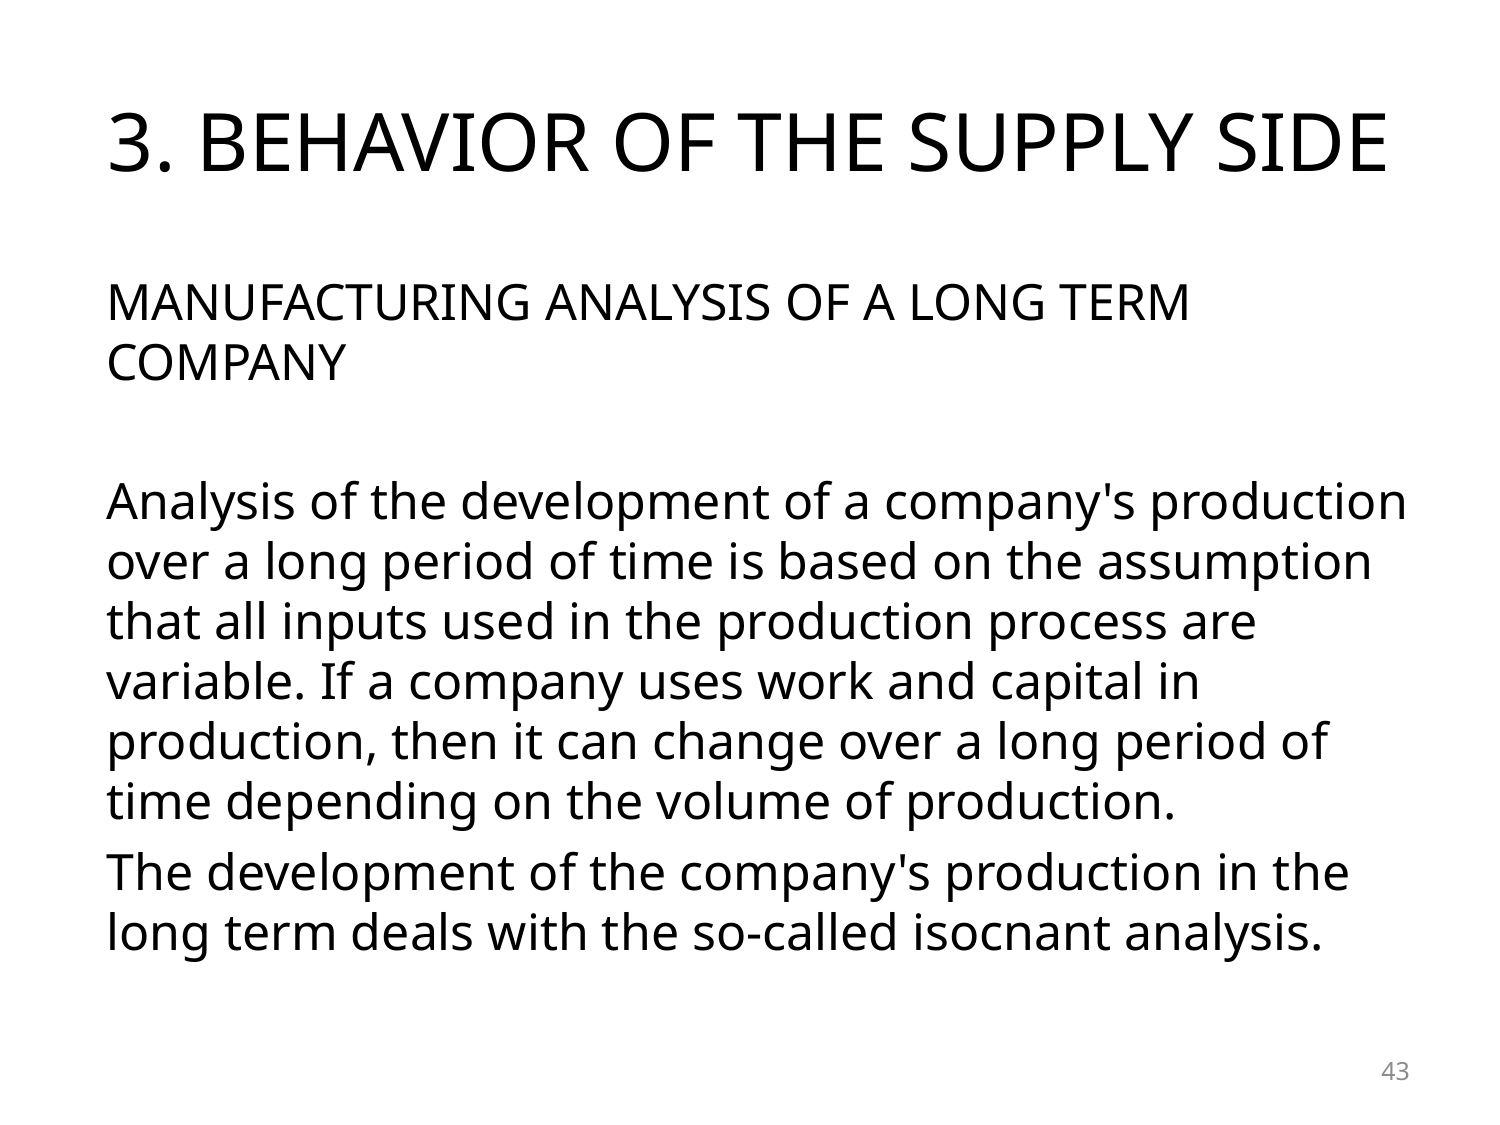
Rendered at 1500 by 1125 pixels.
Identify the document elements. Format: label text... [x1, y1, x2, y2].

slide_number 43 [1074, 1042, 1425, 1103]
list MANUFACTURING ANALYSIS OF A LONG TERM COMPANY Analysis of the development of a company's production over a long period of time is based on the assumption that all inputs used in the production process are variable. If a company uses work and capital in production, then it can change over a long period of time depending on the volume of production. The development of the company's production in the long term deals with the so-called isocnant analysis. [75, 262, 1425, 1005]
title 3. BEHAVIOR OF THE SUPPLY SIDE [75, 45, 1425, 233]
